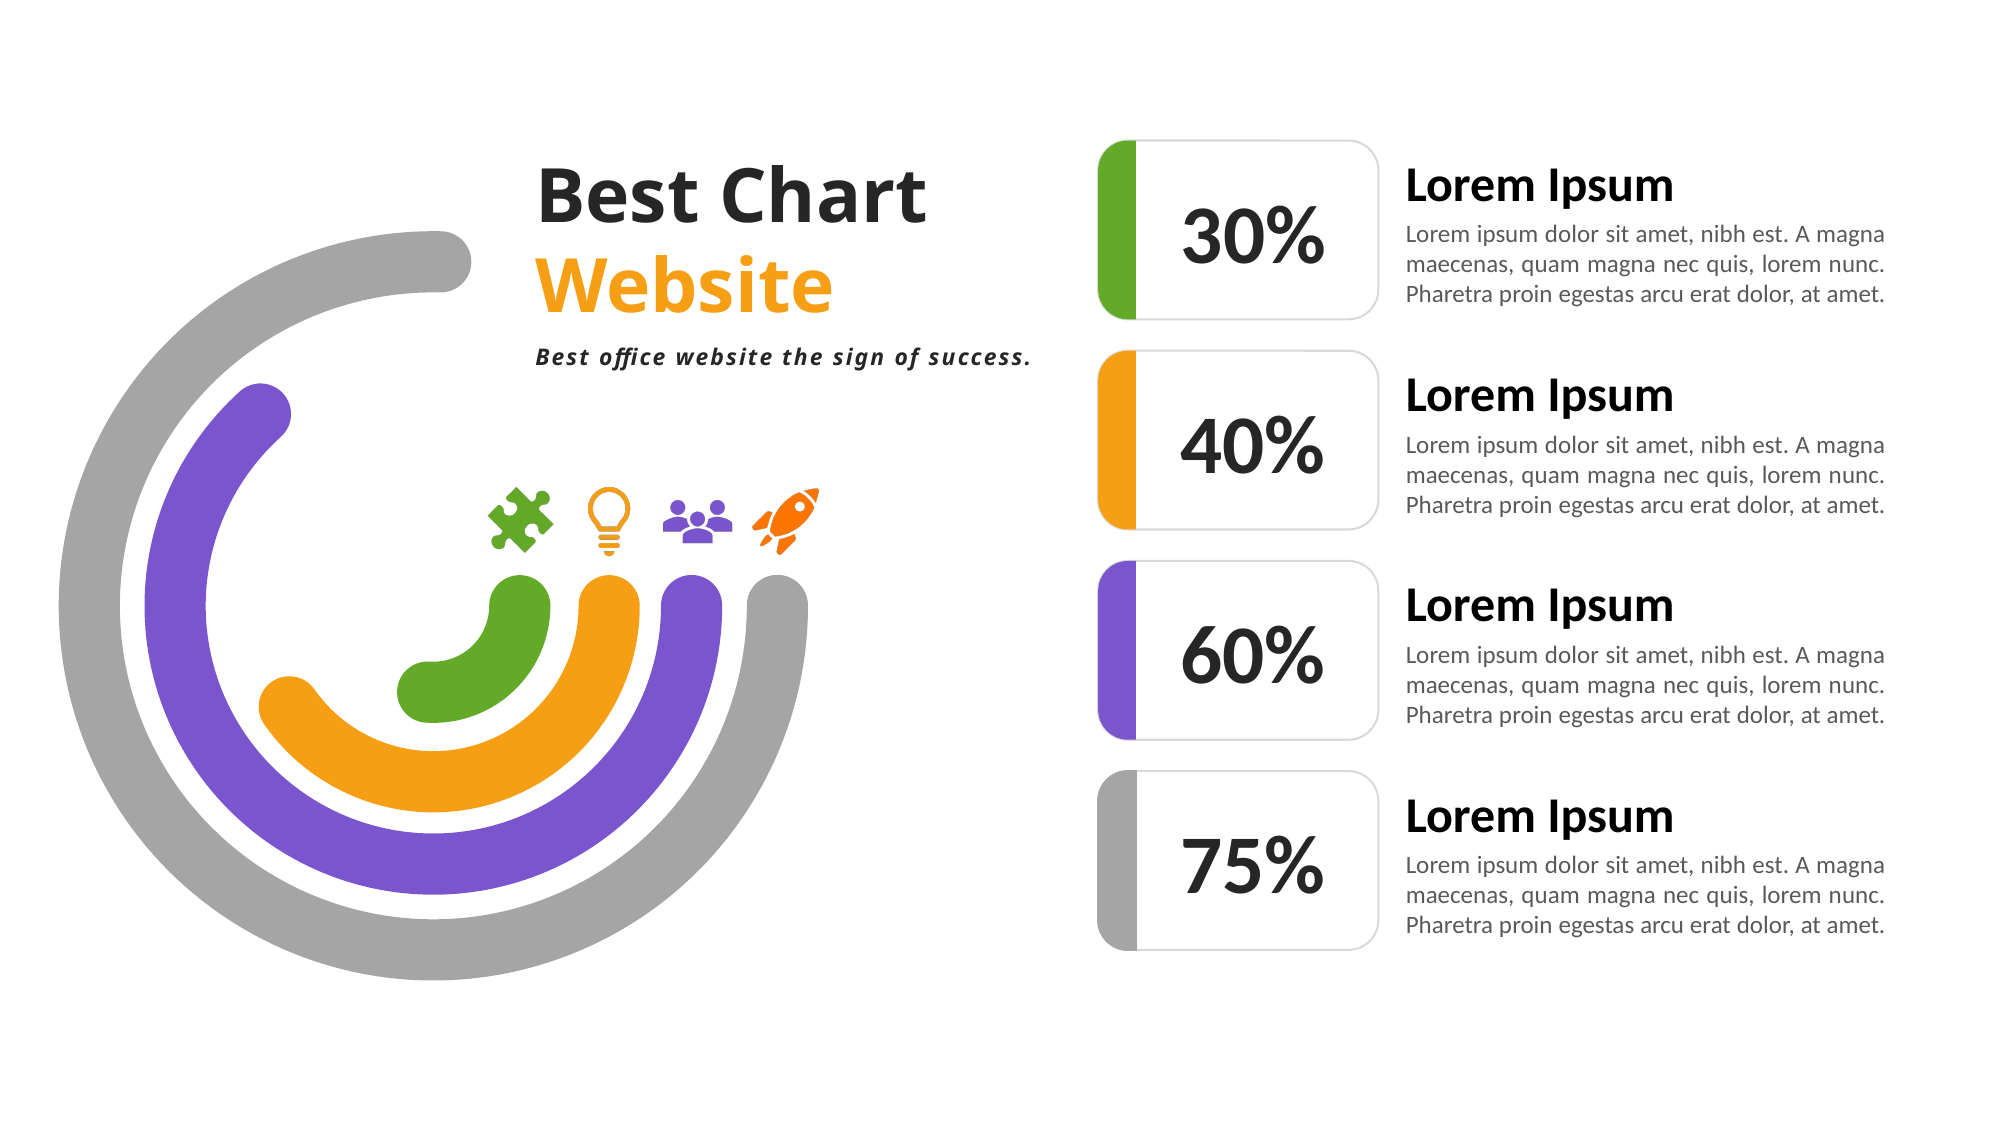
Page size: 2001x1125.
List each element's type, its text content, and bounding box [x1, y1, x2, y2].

text_box Lorem ipsum dolor sit amet, nibh est. A magna maecenas, quam magna nec quis, lorem nunc. Pharetra proin egestas arcu erat dolor, at amet. [1405, 210, 1887, 316]
text_box Lorem Ipsum [1405, 774, 1888, 850]
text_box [1098, 140, 1379, 320]
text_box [1098, 771, 1379, 950]
text_box Lorem Ipsum [1405, 564, 1888, 640]
text_box Lorem ipsum dolor sit amet, nibh est. A magna maecenas, quam magna nec quis, lorem nunc. Pharetra proin egestas arcu erat dolor, at amet. [1405, 631, 1887, 736]
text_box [520, 140, 1086, 379]
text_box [89, 261, 825, 950]
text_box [1098, 350, 1379, 530]
text_box Lorem ipsum dolor sit amet, nibh est. A magna maecenas, quam magna nec quis, lorem nunc. Pharetra proin egestas arcu erat dolor, at amet. [1405, 841, 1887, 946]
text_box Lorem ipsum dolor sit amet, nibh est. A magna maecenas, quam magna nec quis, lorem nunc. Pharetra proin egestas arcu erat dolor, at amet. [1405, 420, 1887, 526]
text_box Lorem Ipsum [1405, 144, 1888, 219]
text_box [1098, 560, 1379, 740]
text_box Lorem Ipsum [1405, 354, 1888, 429]
